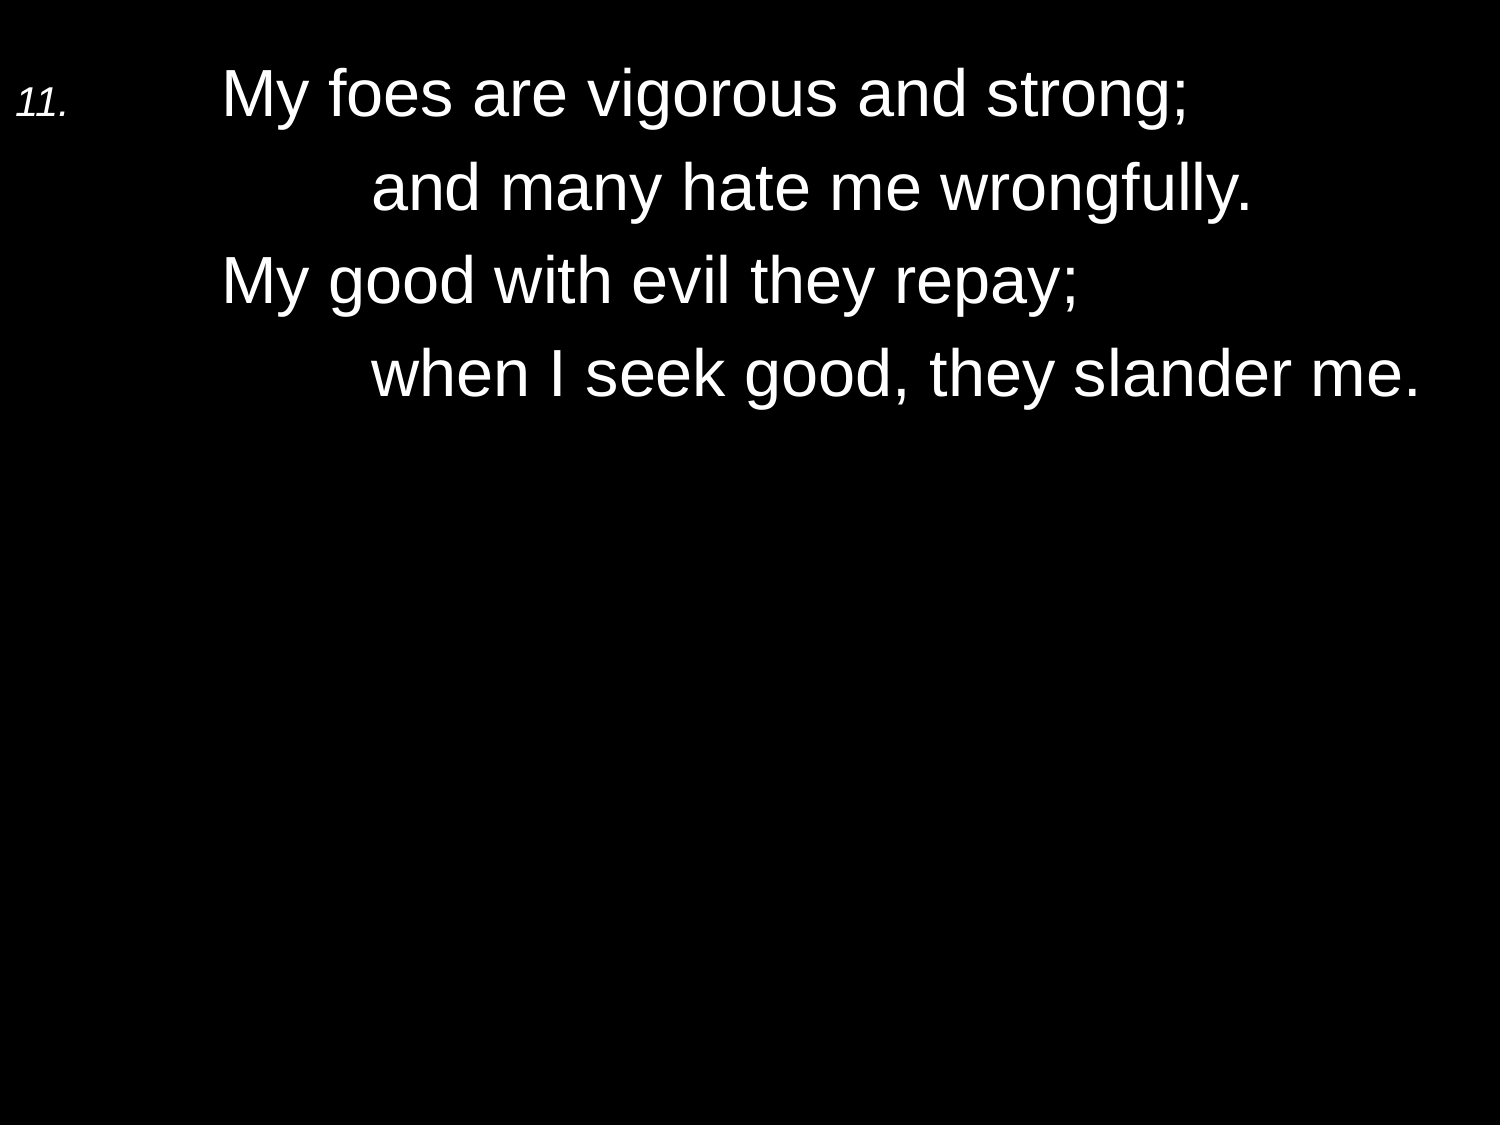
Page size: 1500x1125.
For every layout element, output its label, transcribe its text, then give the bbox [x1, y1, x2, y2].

list 11. My foes are vigorous and strong; and many hate me wrongfully. My good with evil they repay; when I seek good, they slander me. [0, 42, 1500, 1047]
